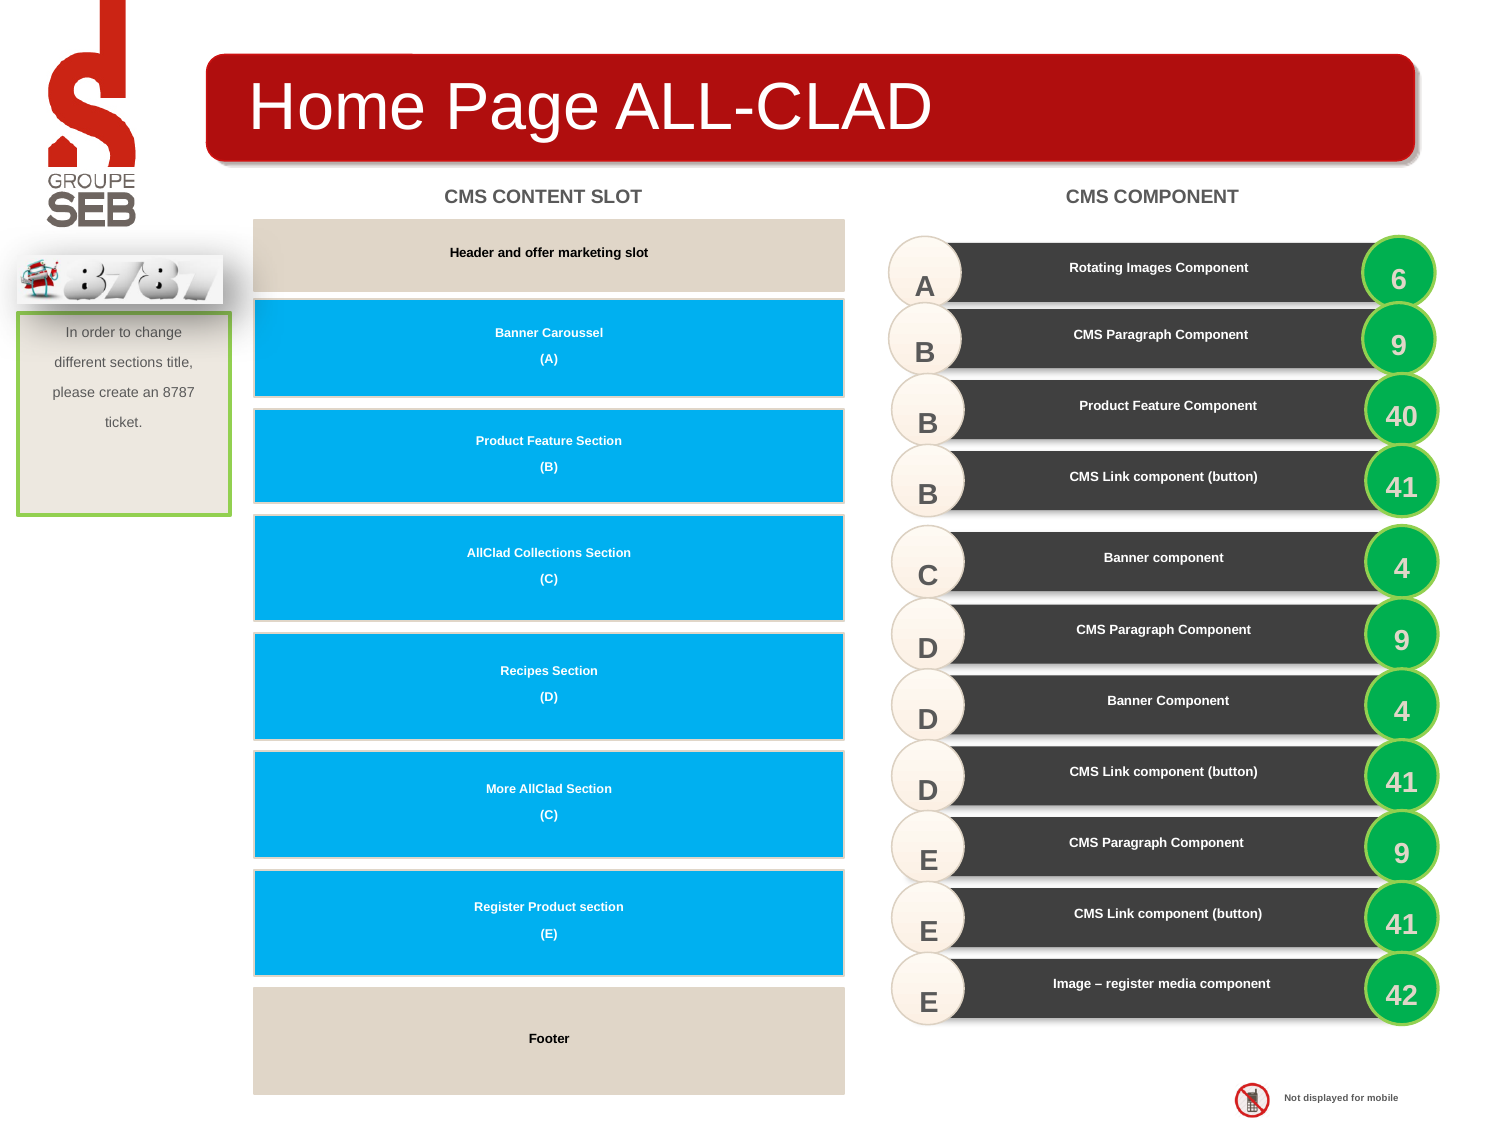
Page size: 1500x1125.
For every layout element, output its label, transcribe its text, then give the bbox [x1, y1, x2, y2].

picture [1233, 1081, 1270, 1118]
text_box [891, 951, 1439, 1025]
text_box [891, 810, 1439, 881]
text_box Banner Caroussel (A) [252, 297, 846, 399]
text_box CMS Content Slot [265, 172, 821, 228]
text_box CMS Component [981, 172, 1324, 228]
text_box Recipes Section (D) [252, 631, 846, 742]
text_box More AllClad Section (C) [252, 749, 846, 860]
text_box Not displayed for mobile [1271, 1082, 1500, 1117]
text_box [891, 881, 1439, 951]
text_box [891, 525, 1439, 597]
text_box Header and offer marketing slot [252, 218, 846, 293]
picture [0, 0, 223, 305]
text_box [891, 444, 1439, 517]
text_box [17, 312, 231, 516]
text_box Product Feature Section (B) [252, 407, 846, 505]
text_box Register Product section (E) [252, 867, 846, 978]
text_box AllClad Collections Section (C) [252, 513, 846, 624]
title Home Page ALL-CLAD [234, 56, 1400, 149]
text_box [888, 236, 1436, 302]
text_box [891, 739, 1439, 810]
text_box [891, 373, 1439, 444]
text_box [888, 302, 1436, 375]
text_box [891, 597, 1439, 668]
text_box Footer [252, 986, 846, 1096]
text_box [891, 668, 1439, 739]
